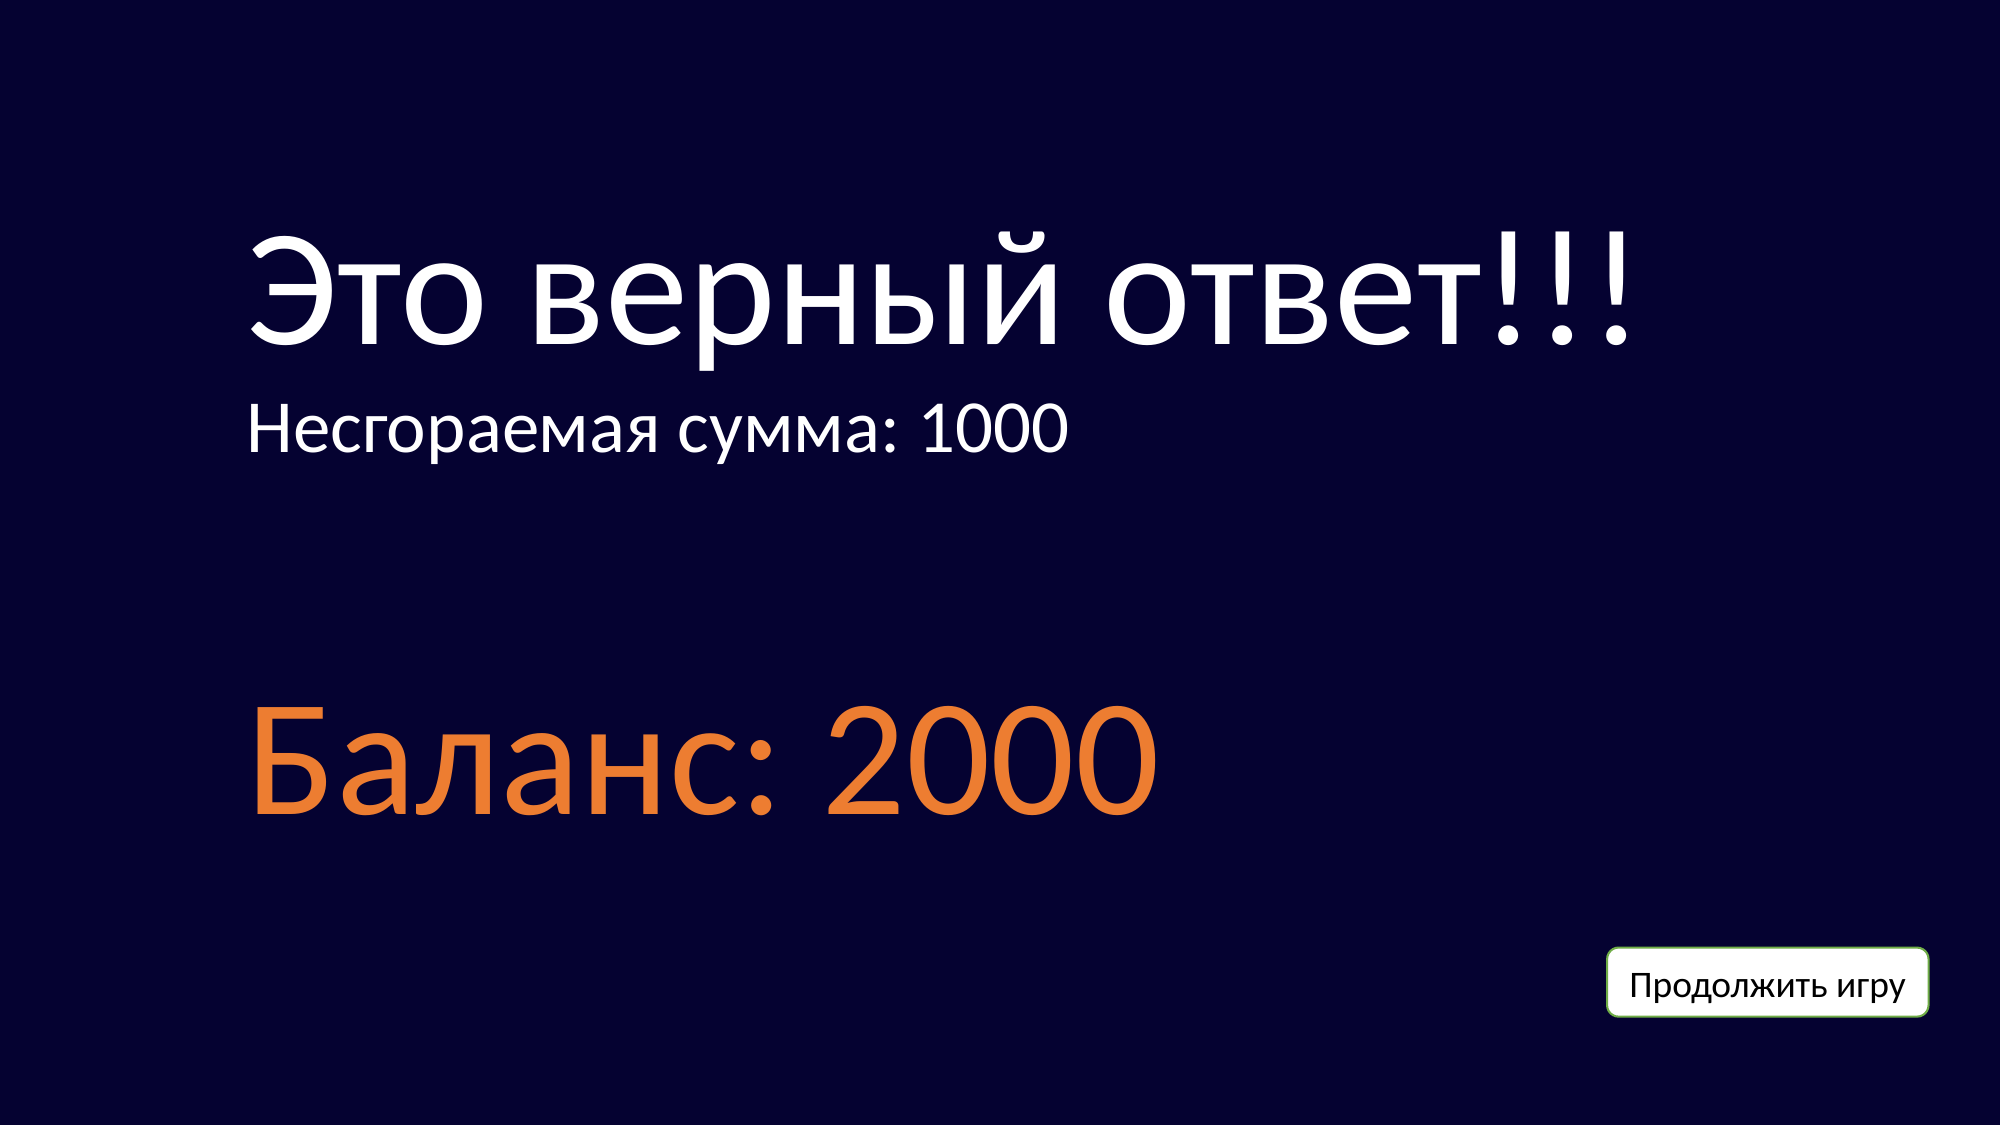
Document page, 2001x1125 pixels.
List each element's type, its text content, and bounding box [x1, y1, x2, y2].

text_box Это верный ответ!!! Несгораемая сумма: 1000 Баланс: 2000 [231, 170, 1816, 1055]
text_box Продолжить игру [1606, 946, 1930, 1018]
